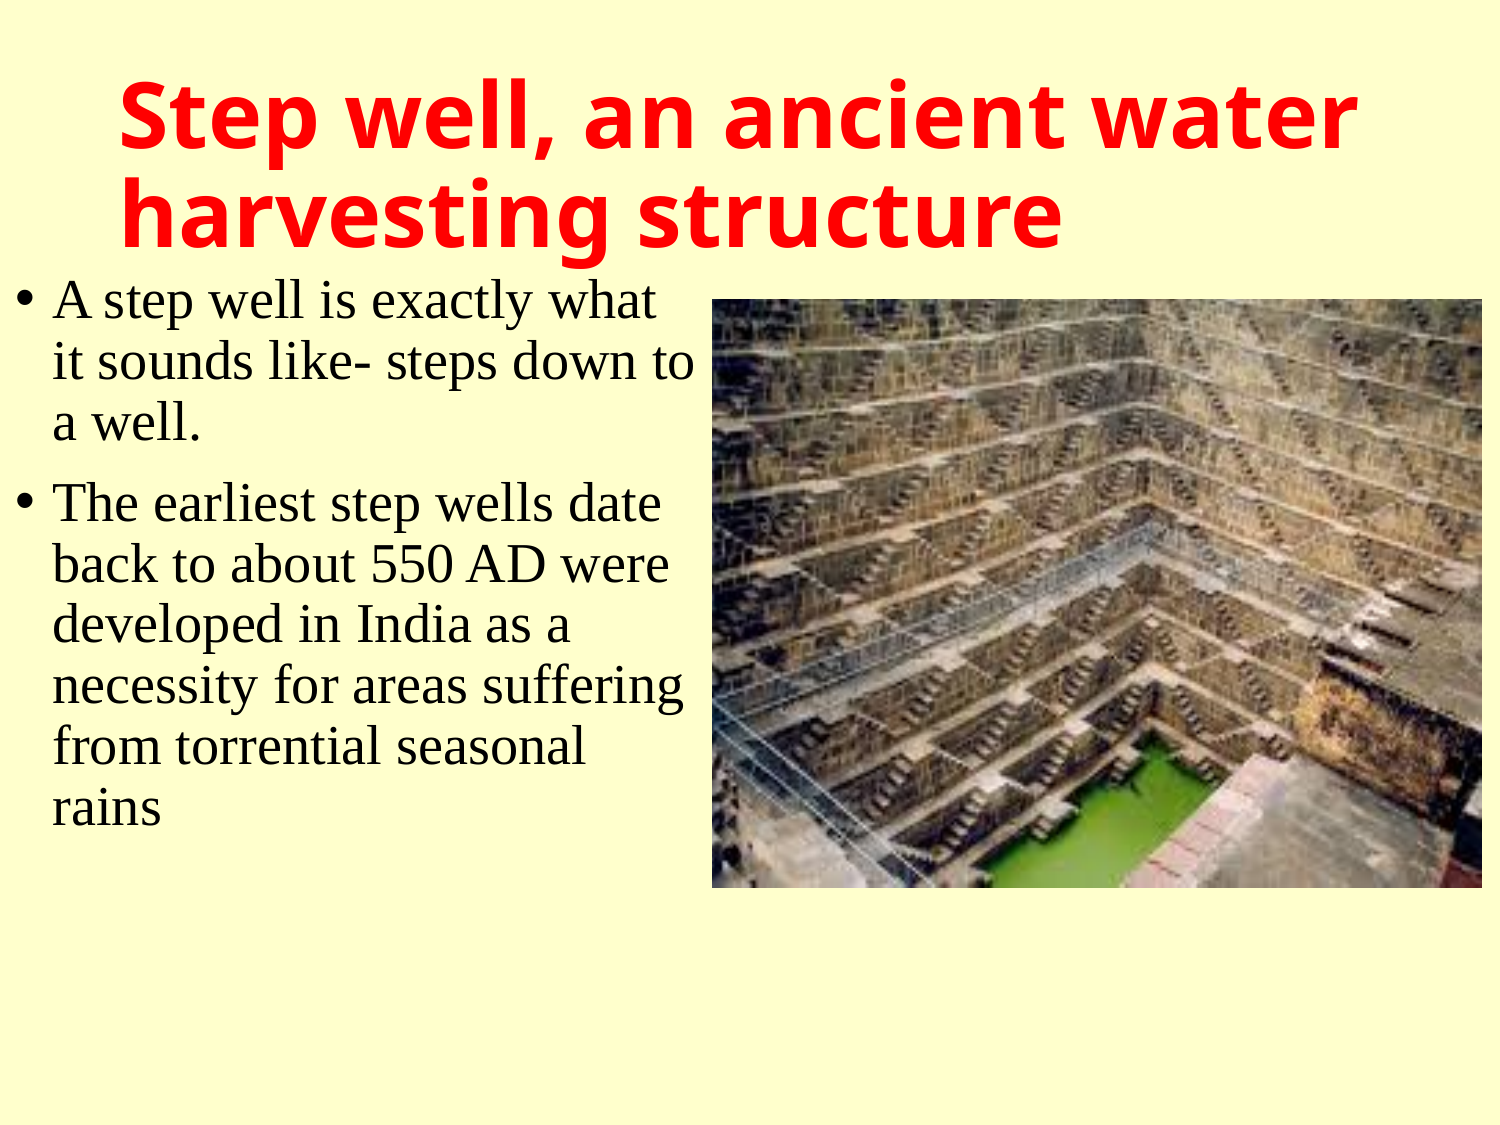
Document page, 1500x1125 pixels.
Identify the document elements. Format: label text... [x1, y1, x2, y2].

title Step well, an ancient water harvesting structure [103, 59, 1397, 278]
list A step well is exactly what it sounds like- steps down to a well. The earliest step wells date back to about 550 AD were developed in India as a necessity for areas suffering from torrential seasonal rains [0, 262, 713, 1005]
picture [711, 299, 1482, 888]
